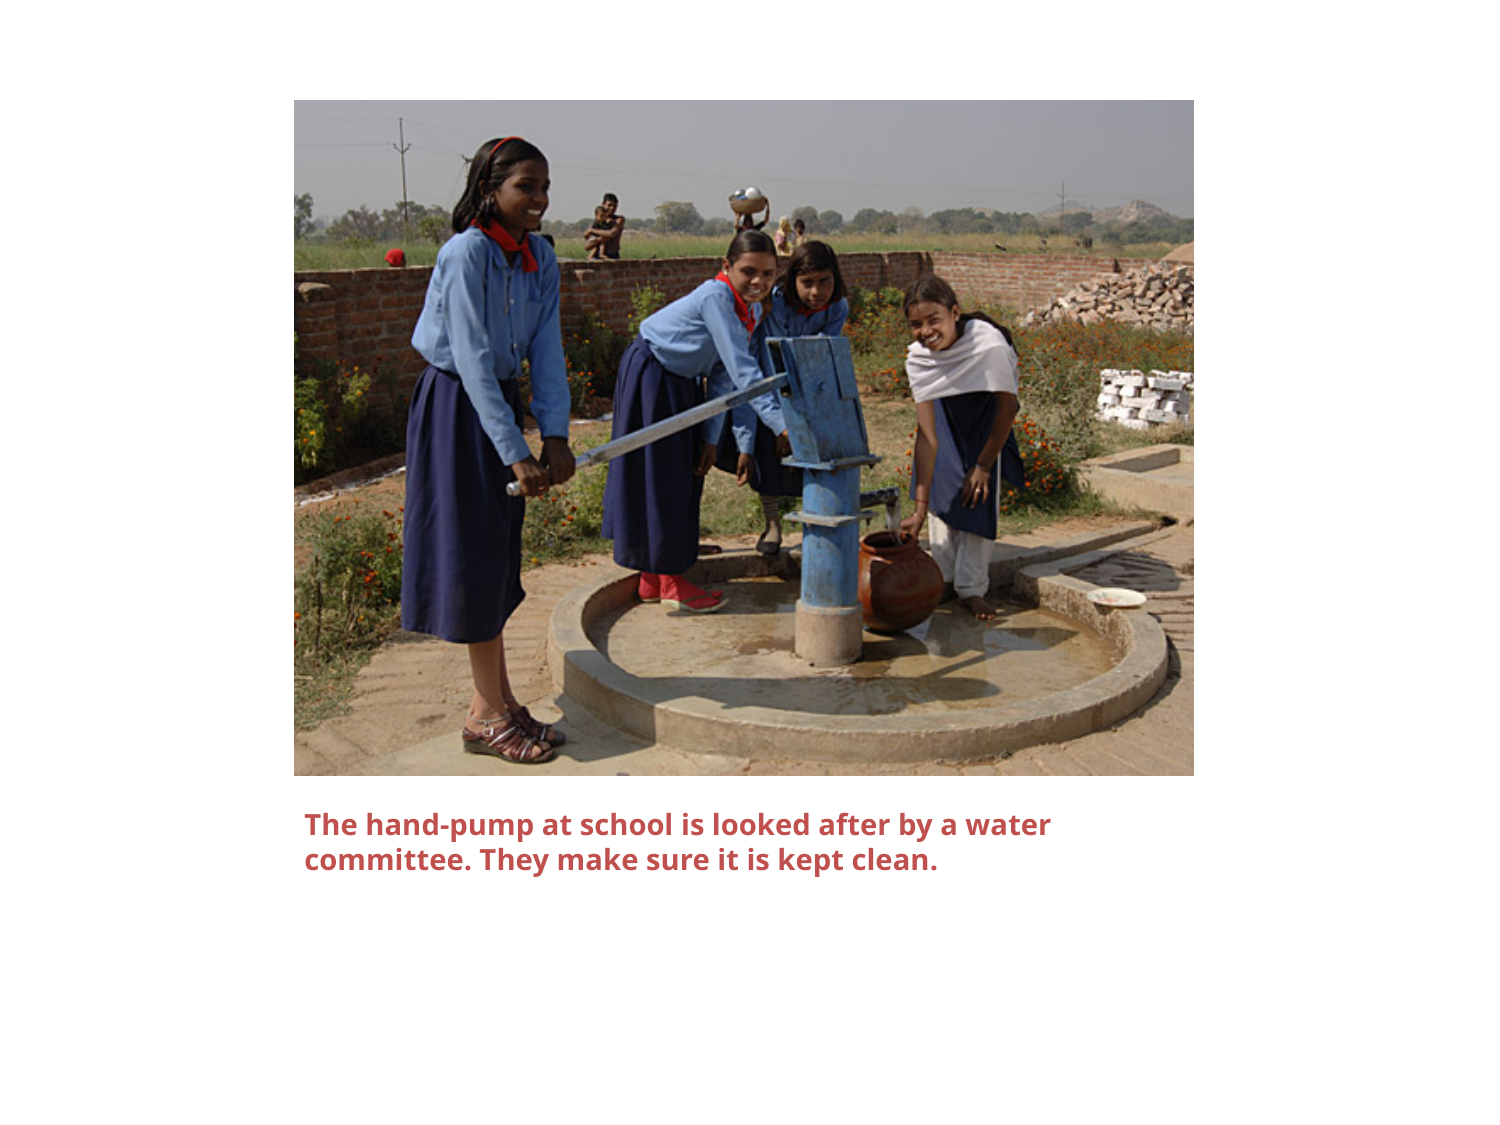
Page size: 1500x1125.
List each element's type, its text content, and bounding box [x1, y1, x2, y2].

list The hand-pump at school is looked after by a water committee. They make sure it is kept clean. [289, 798, 1190, 931]
picture [293, 100, 1195, 776]
